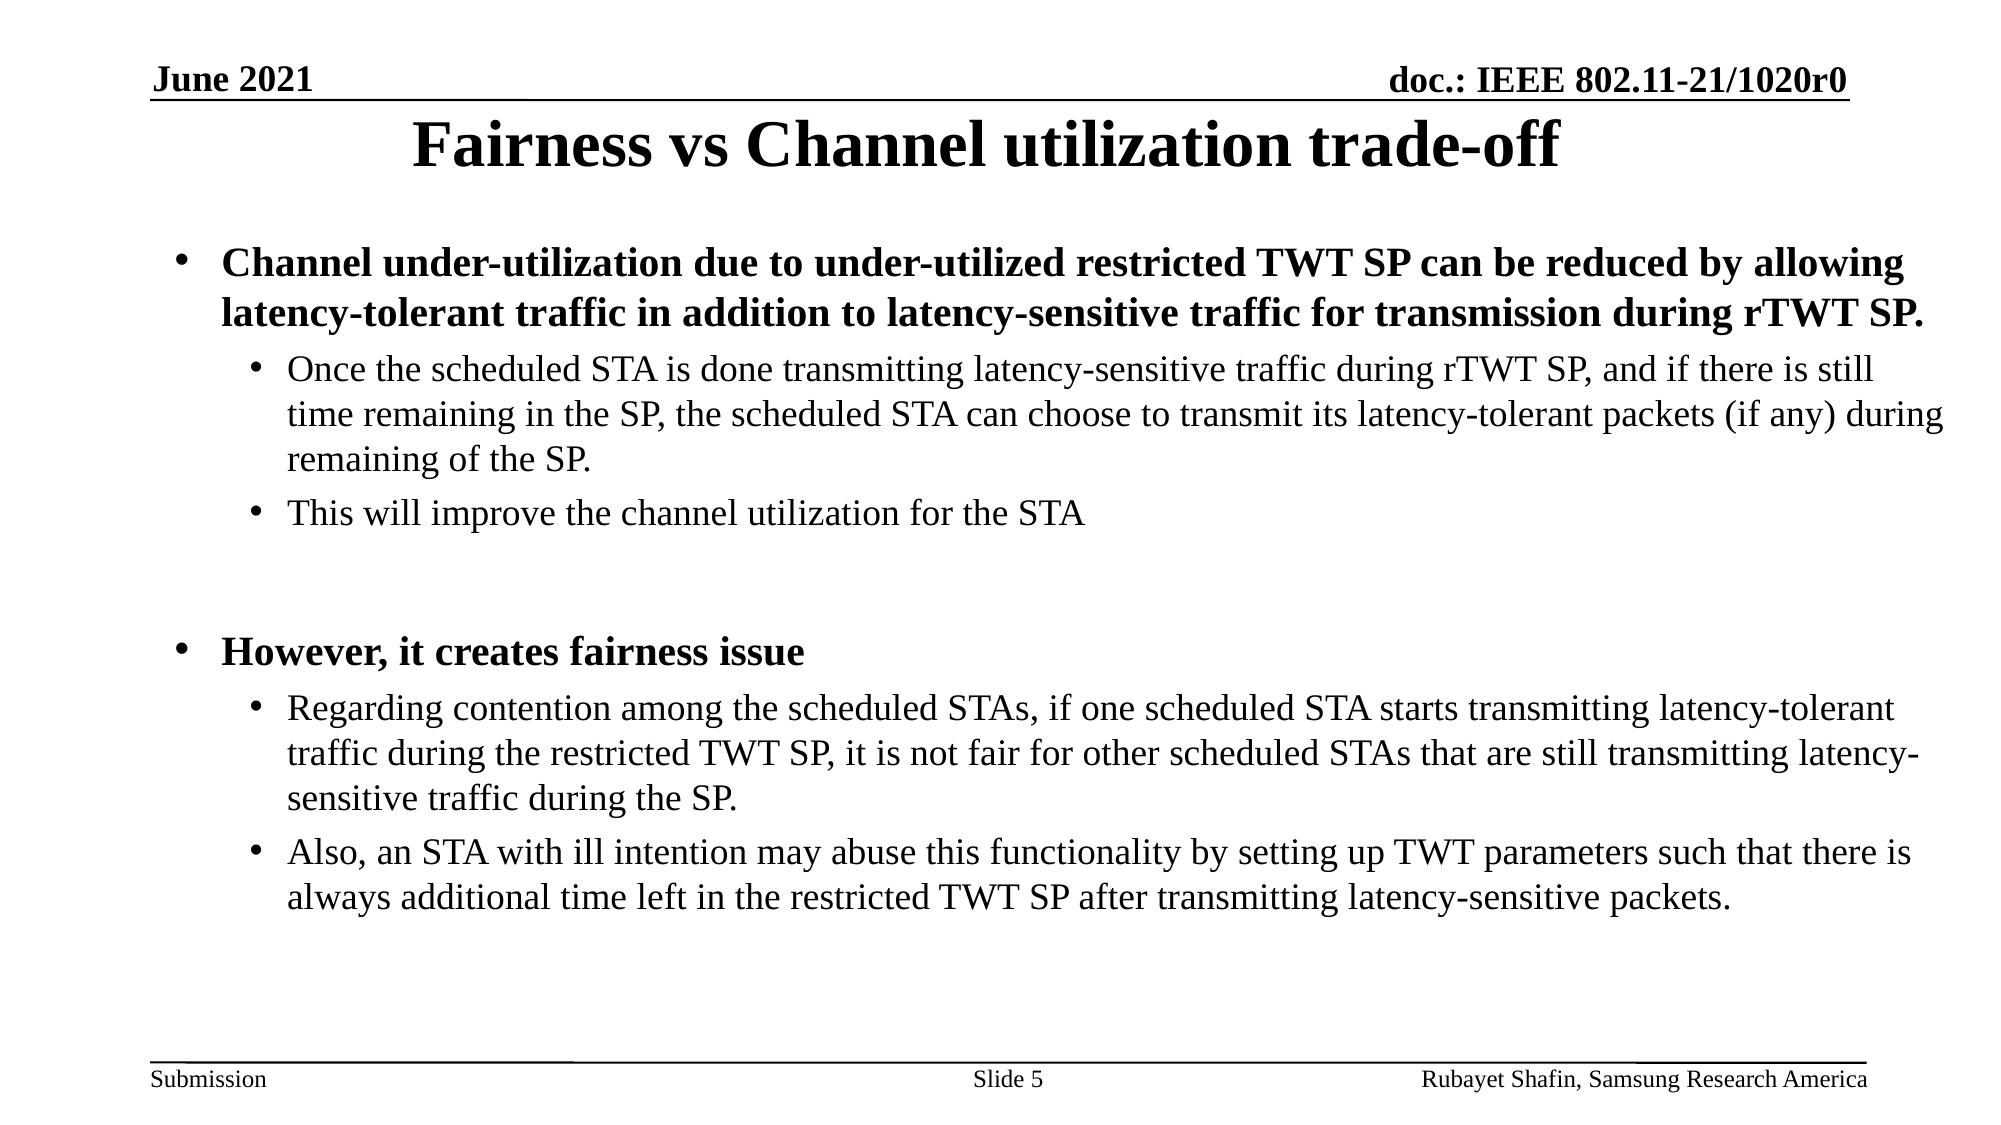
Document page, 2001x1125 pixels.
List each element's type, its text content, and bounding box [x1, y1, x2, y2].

list Channel under-utilization due to under-utilized restricted TWT SP can be reduced by allowing latency-tolerant traffic in addition to latency-sensitive traffic for transmission during rTWT SP. Once the scheduled STA is done transmitting latency-sensitive traffic during rTWT SP, and if there is still time remaining in the SP, the scheduled STA can choose to transmit its latency-tolerant packets (if any) during remaining of the SP. This will improve the channel utilization for the STA However, it creates fairness issue Regarding contention among the scheduled STAs, if one scheduled STA starts transmitting latency-tolerant traffic during the restricted TWT SP, it is not fair for other scheduled STAs that are still transmitting latency-sensitive traffic during the SP. Also, an STA with ill intention may abuse this functionality by setting up TWT parameters such that there is always additional time left in the restricted TWT SP after transmitting latency-sensitive packets. [74, 226, 1963, 1005]
slide_number Slide 5 [950, 1061, 1067, 1123]
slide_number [152, 54, 563, 100]
title Fairness vs Channel utilization trade-off [137, 51, 1838, 226]
footer Rubayet Shafin, Samsung Research America [1171, 1061, 1869, 1093]
